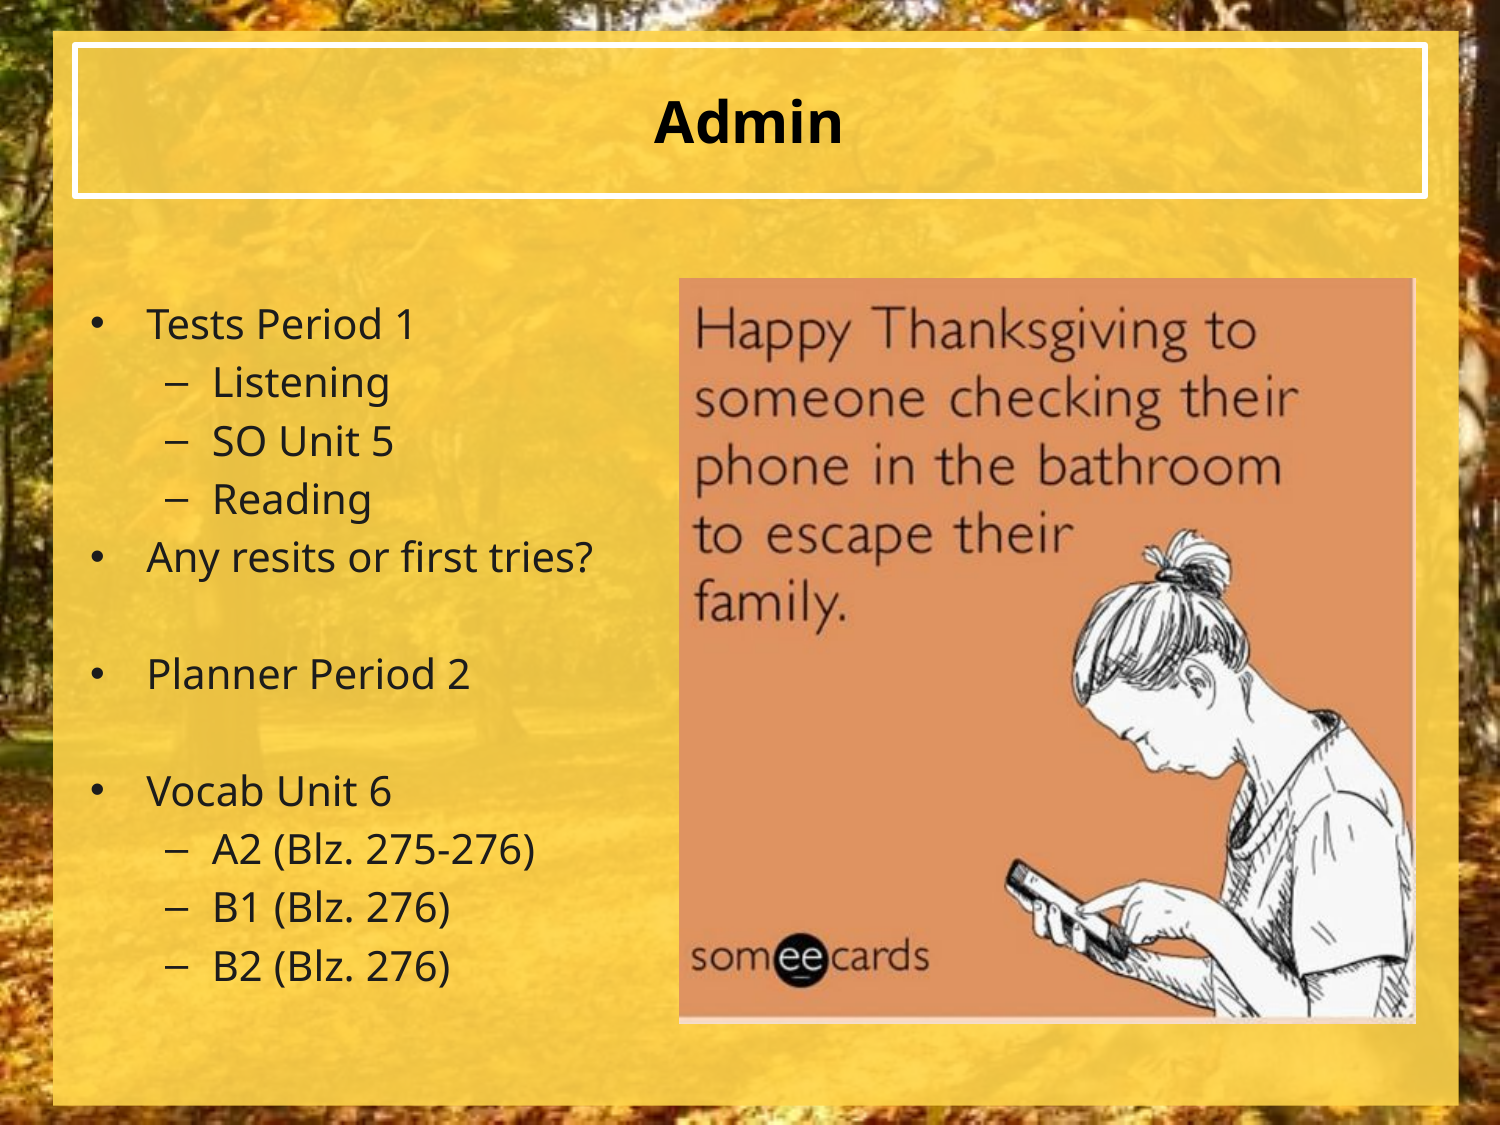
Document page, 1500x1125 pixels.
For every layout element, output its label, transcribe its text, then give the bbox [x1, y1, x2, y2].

list Tests Period 1 Listening SO Unit 5 Reading Any resits or first tries? Planner Period 2 Vocab Unit 6 A2 (Blz. 275-276) B1 (Blz. 276) B2 (Blz. 276) [75, 231, 1425, 1071]
picture [0, 0, 1500, 1125]
title Admin [72, 42, 1428, 199]
